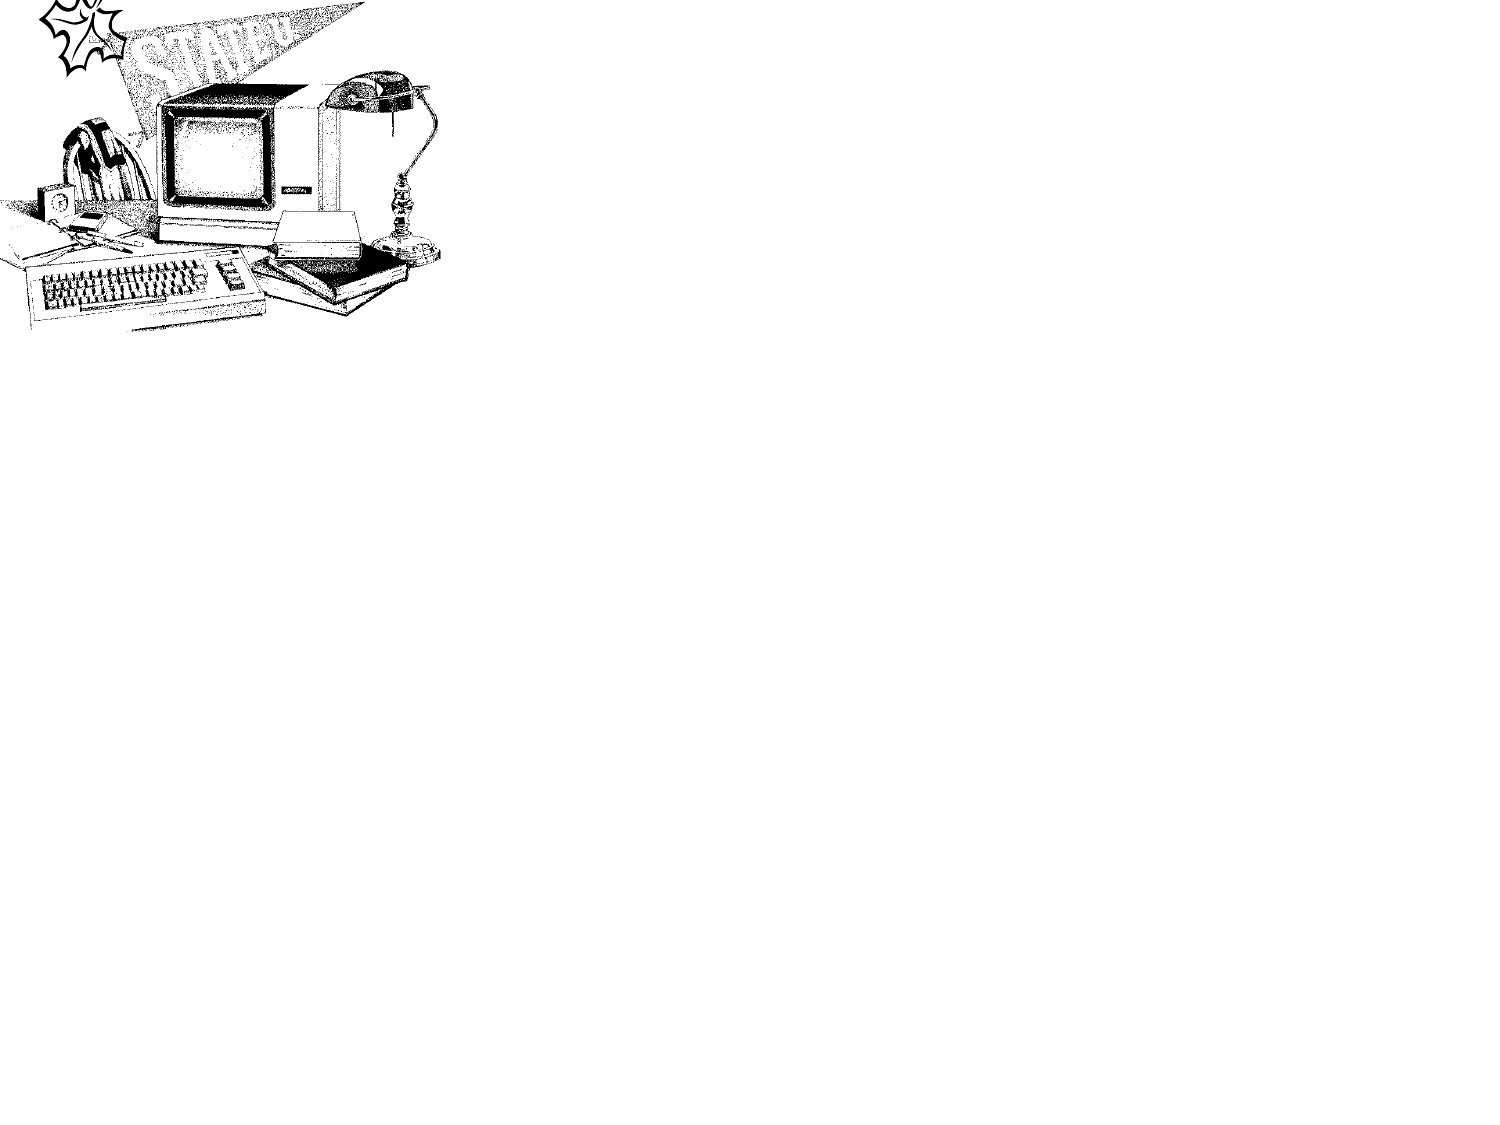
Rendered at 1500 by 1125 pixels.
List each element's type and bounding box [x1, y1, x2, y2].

picture [0, 0, 450, 336]
text_box [0, 0, 151, 79]
